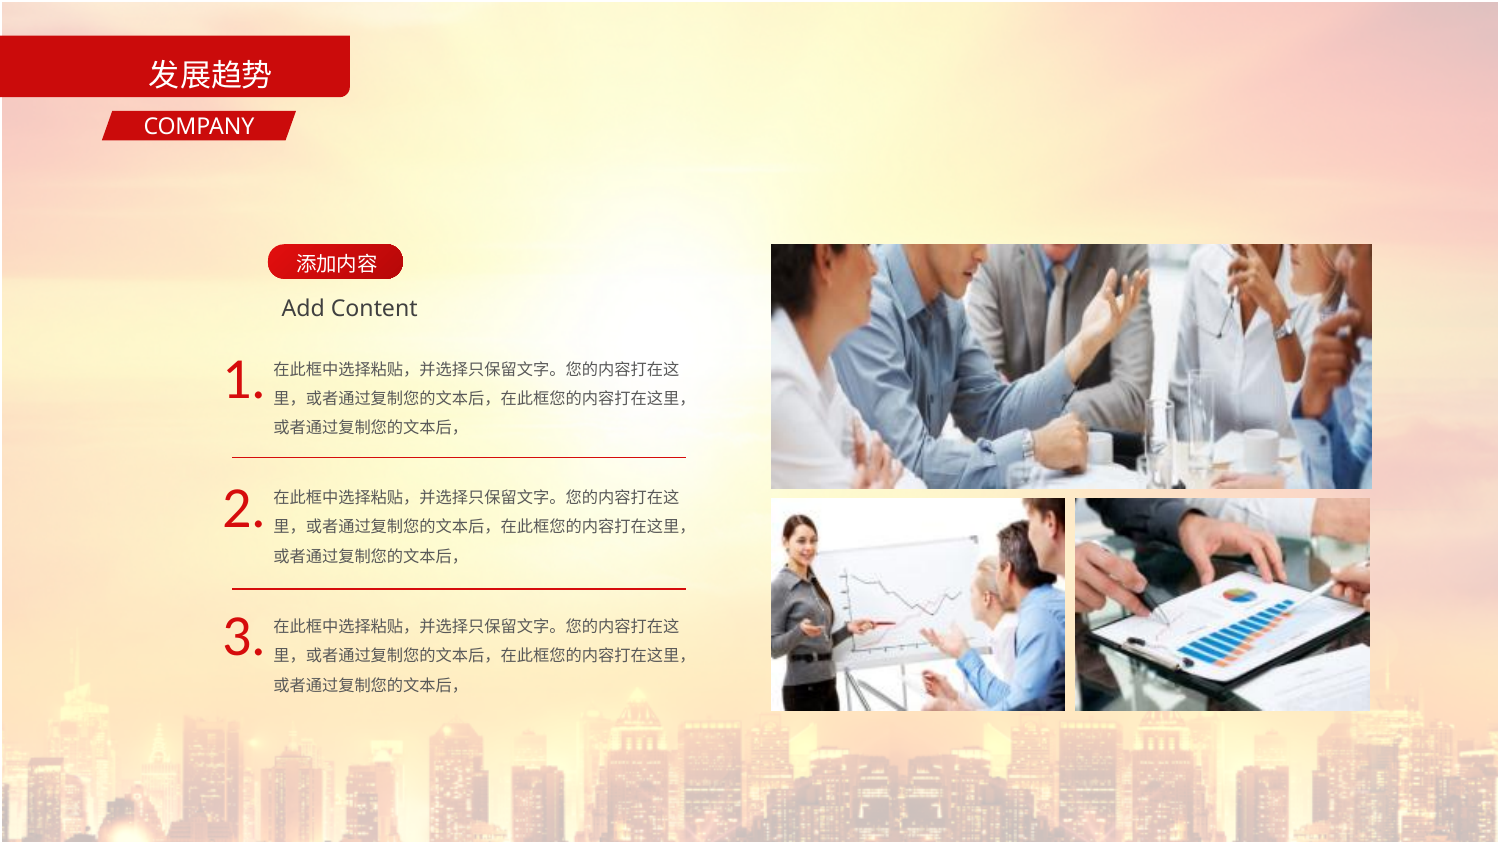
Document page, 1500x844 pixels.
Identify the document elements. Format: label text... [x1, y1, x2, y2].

text_box 在此框中选择粘贴，并选择只保留文字。您的内容打在这里，或者通过复制您的文本后，在此框您的内容打在这里，或者通过复制您的文本后， [267, 603, 686, 697]
text_box 在此框中选择粘贴，并选择只保留文字。您的内容打在这里，或者通过复制您的文本后，在此框您的内容打在这里，或者通过复制您的文本后， [267, 346, 686, 440]
text_box COMPANY [99, 110, 298, 143]
text_box 在此框中选择粘贴，并选择只保留文字。您的内容打在这里，或者通过复制您的文本后，在此框您的内容打在这里，或者通过复制您的文本后， [267, 475, 686, 569]
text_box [266, 243, 437, 329]
text_box 1. [216, 337, 276, 413]
text_box 2. [216, 466, 276, 542]
picture [1075, 497, 1371, 711]
text_box 3. [216, 595, 276, 671]
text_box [0, 35, 351, 101]
picture [771, 243, 1372, 489]
picture [771, 497, 1065, 711]
